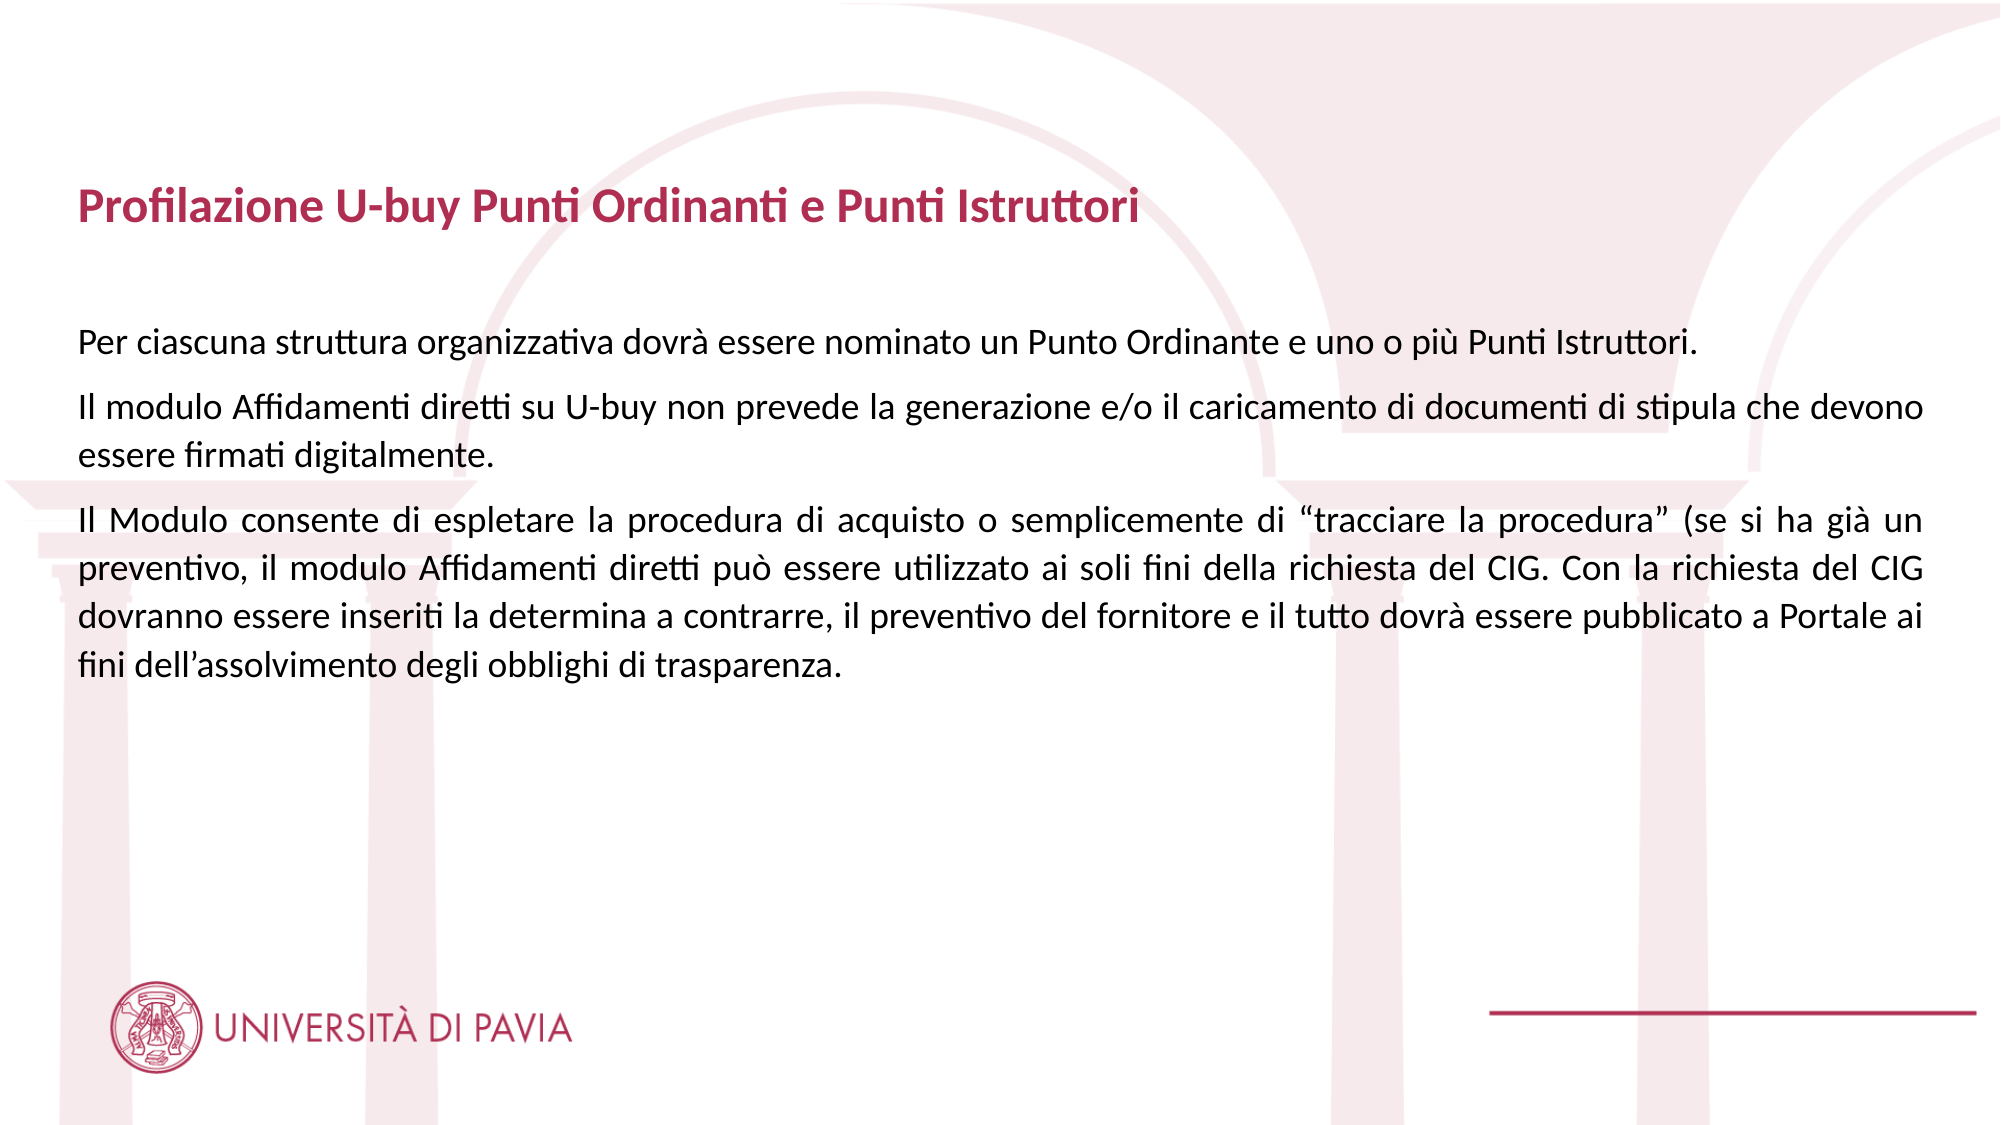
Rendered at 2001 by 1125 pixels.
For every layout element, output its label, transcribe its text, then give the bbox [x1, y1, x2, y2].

text_box Profilazione U-buy Punti Ordinanti e Punti Istruttori Per ciascuna struttura organizzativa dovrà essere nominato un Punto Ordinante e uno o più Punti Istruttori. Il modulo Affidamenti diretti su U-buy non prevede la generazione e/o il caricamento di documenti di stipula che devono essere firmati digitalmente. Il Modulo consente di espletare la procedura di acquisto o semplicemente di “tracciare la procedura” (se si ha già un preventivo, il modulo Affidamenti diretti può essere utilizzato ai soli fini della richiesta del CIG. Con la richiesta del CIG dovranno essere inseriti la determina a contrarre, il preventivo del fornitore e il tutto dovrà essere pubblicato a Portale ai fini dell’assolvimento degli obblighi di trasparenza. [63, 56, 1941, 814]
picture [0, 0, 2001, 1125]
